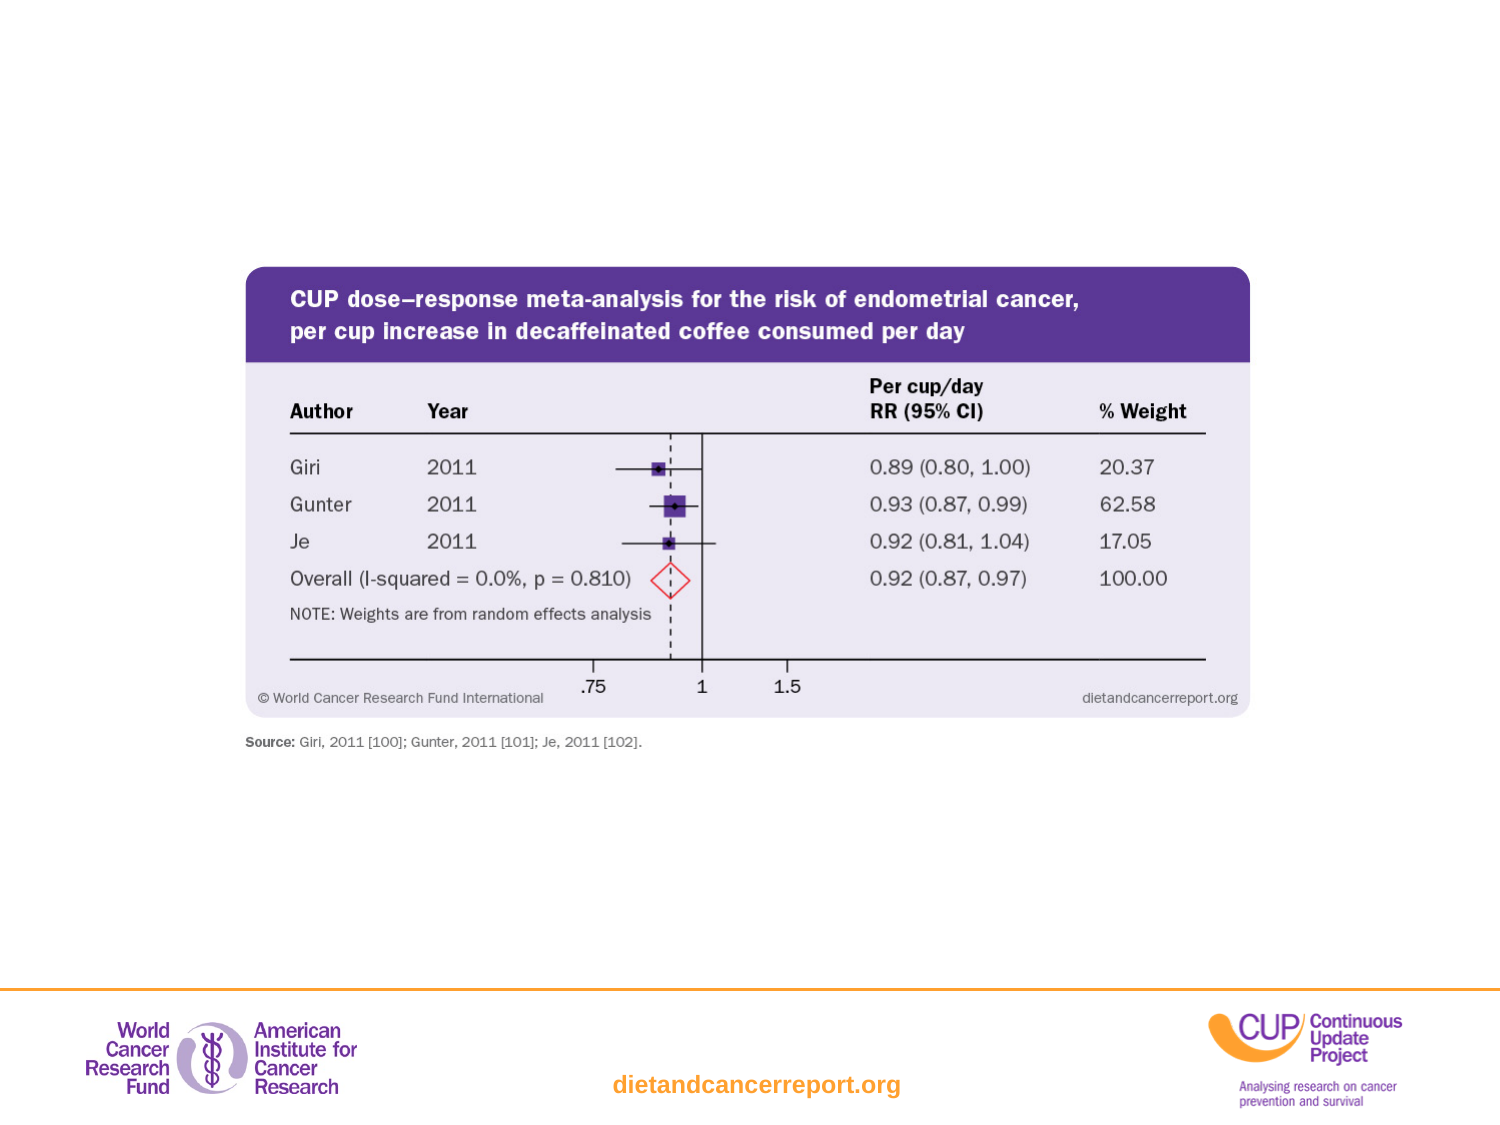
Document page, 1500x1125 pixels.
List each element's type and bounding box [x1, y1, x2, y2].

picture [86, 1022, 357, 1094]
picture [1207, 1013, 1403, 1109]
picture [216, 237, 1280, 777]
